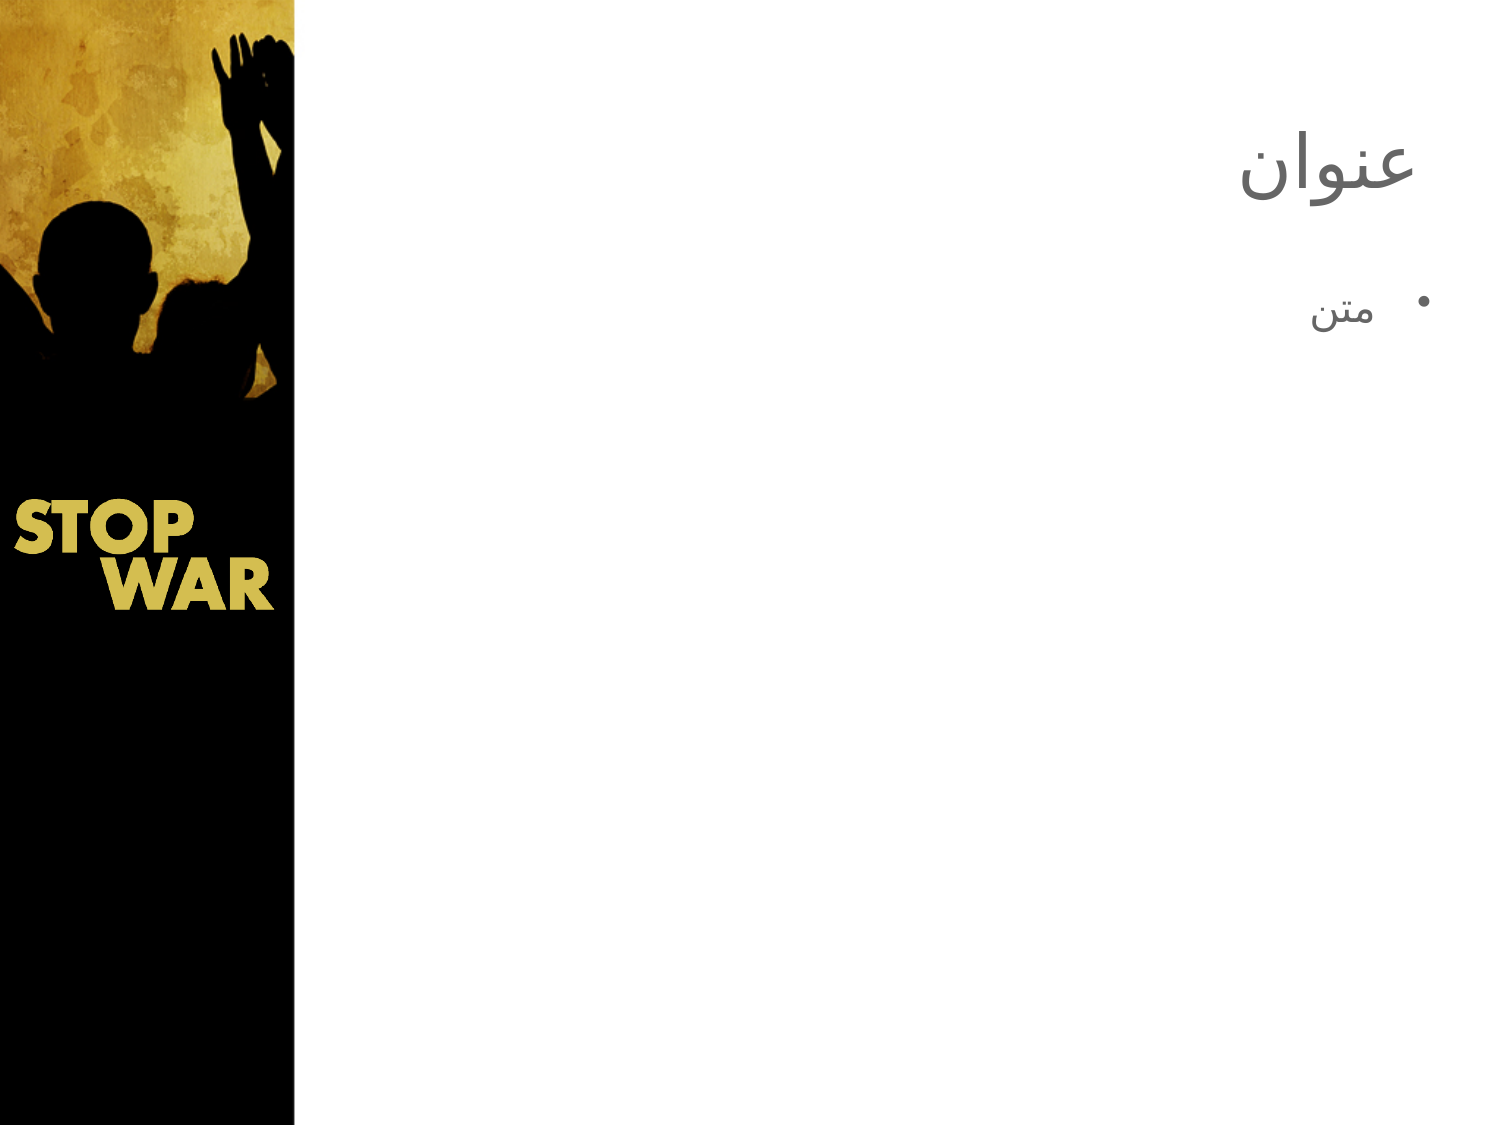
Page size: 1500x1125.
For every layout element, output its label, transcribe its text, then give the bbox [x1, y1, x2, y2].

list متن [324, 278, 1447, 1047]
picture [0, 0, 1500, 1125]
title عنوان [312, 41, 1435, 276]
